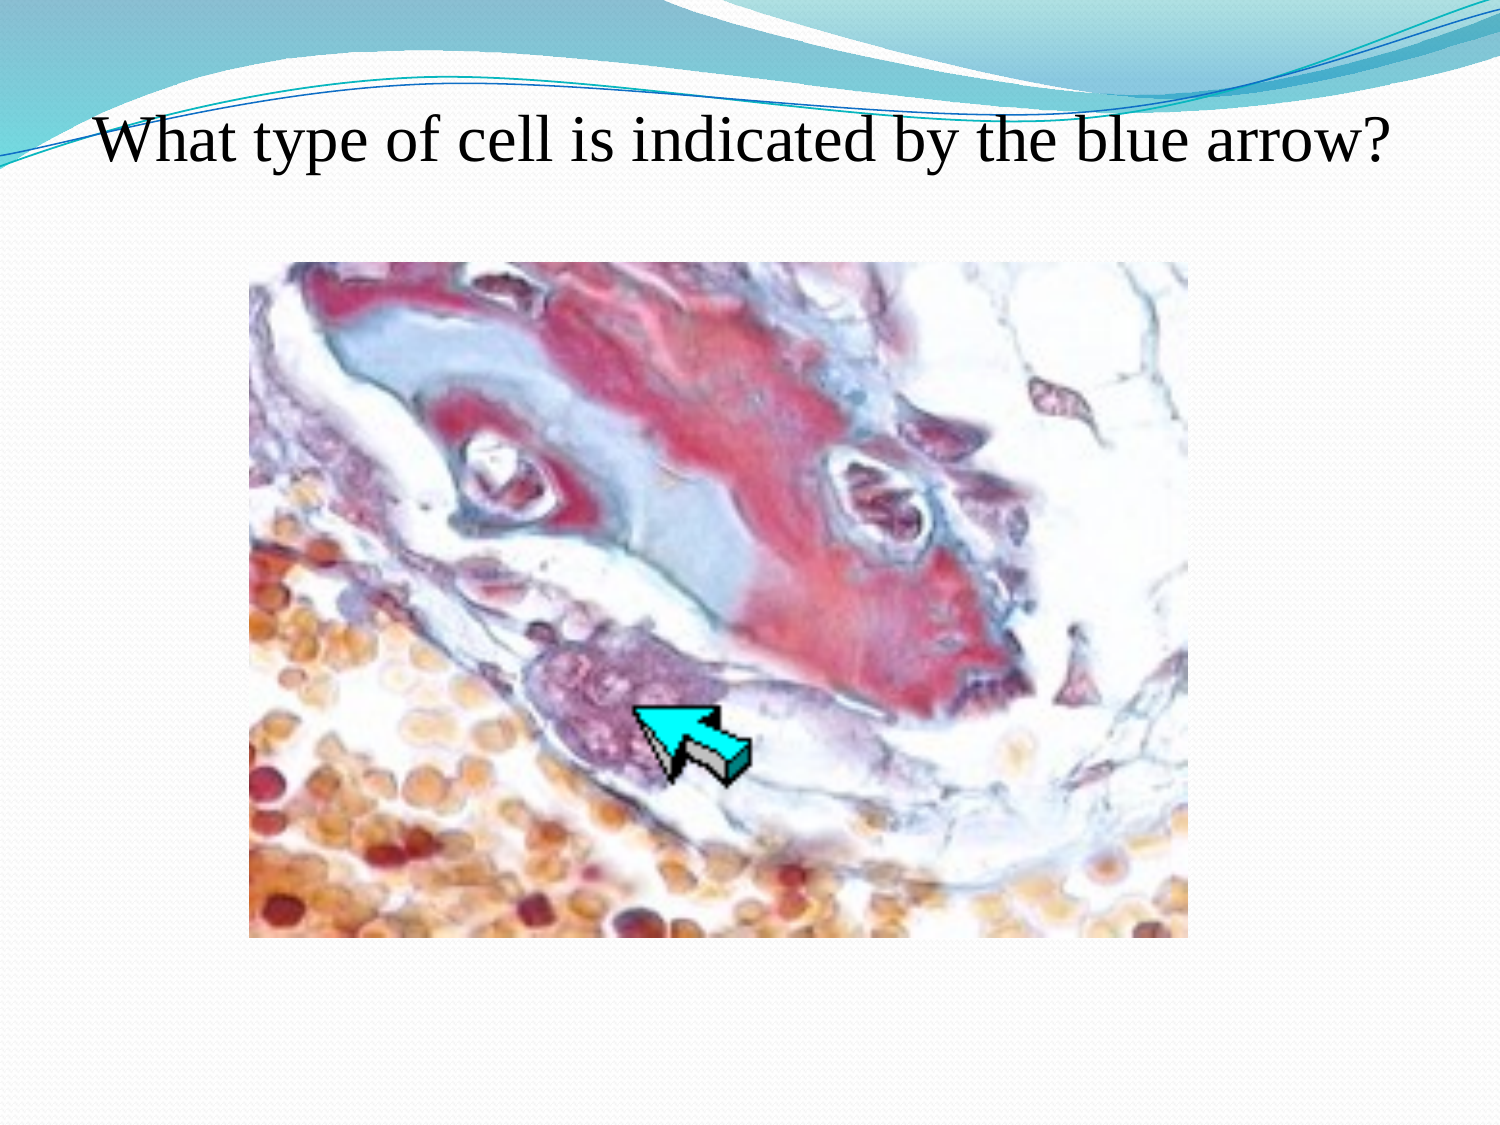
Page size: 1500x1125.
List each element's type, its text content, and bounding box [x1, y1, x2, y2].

picture [249, 262, 1188, 938]
text_box What type of cell is indicated by the blue arrow? [74, 87, 1413, 183]
